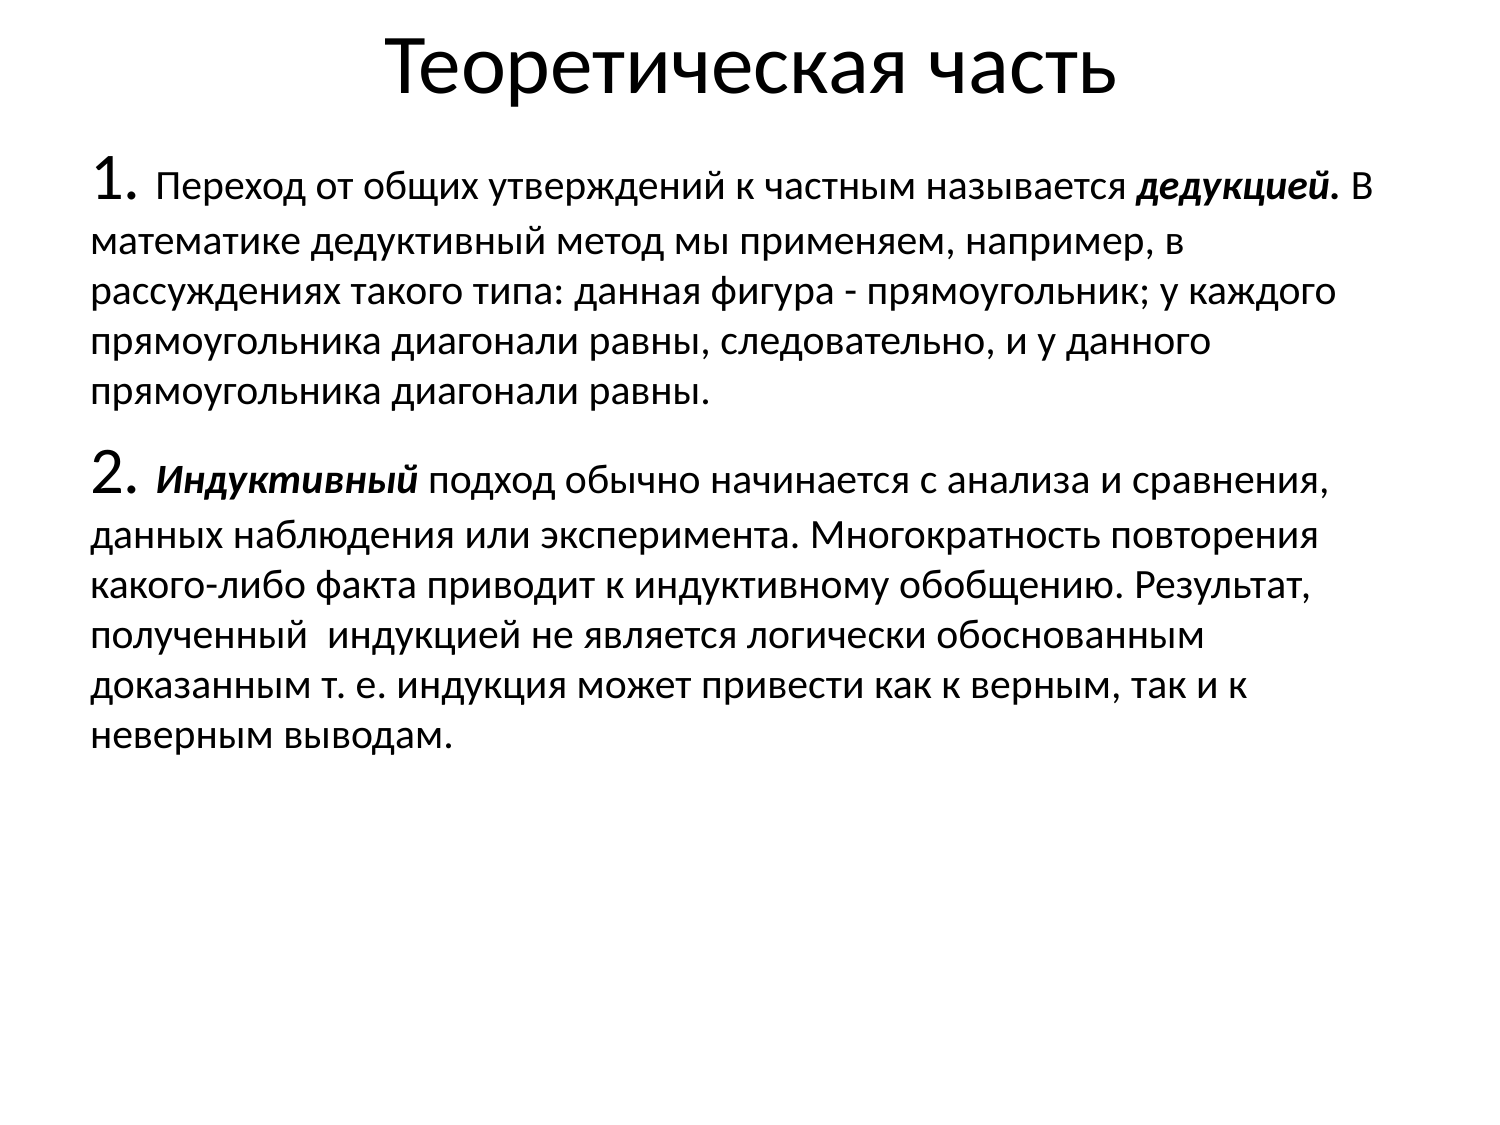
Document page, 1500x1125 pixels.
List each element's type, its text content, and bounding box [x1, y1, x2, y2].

list 1. Переход от общих утверждений к частным называется дедук­цией. В математике дедуктивный метод мы применяем, например, в рассуждениях такого типа: данная фигура - прямоугольник; у каждого прямоугольника диагонали равны, следовательно, и у данного прямоугольника диагонали равны. 2. Индуктивный подход обычно начинается с анализа и сравнения, данных наблюдения или эксперимента. Многократность повторения какого-либо факта приводит к индуктивному обобщению. Результат, полученный индукцией не является логически обоснованным доказанным т. е. индукция может привести как к верным, так и к неверным выводам. [75, 125, 1425, 1005]
title Теоретическая часть [76, 0, 1427, 119]
